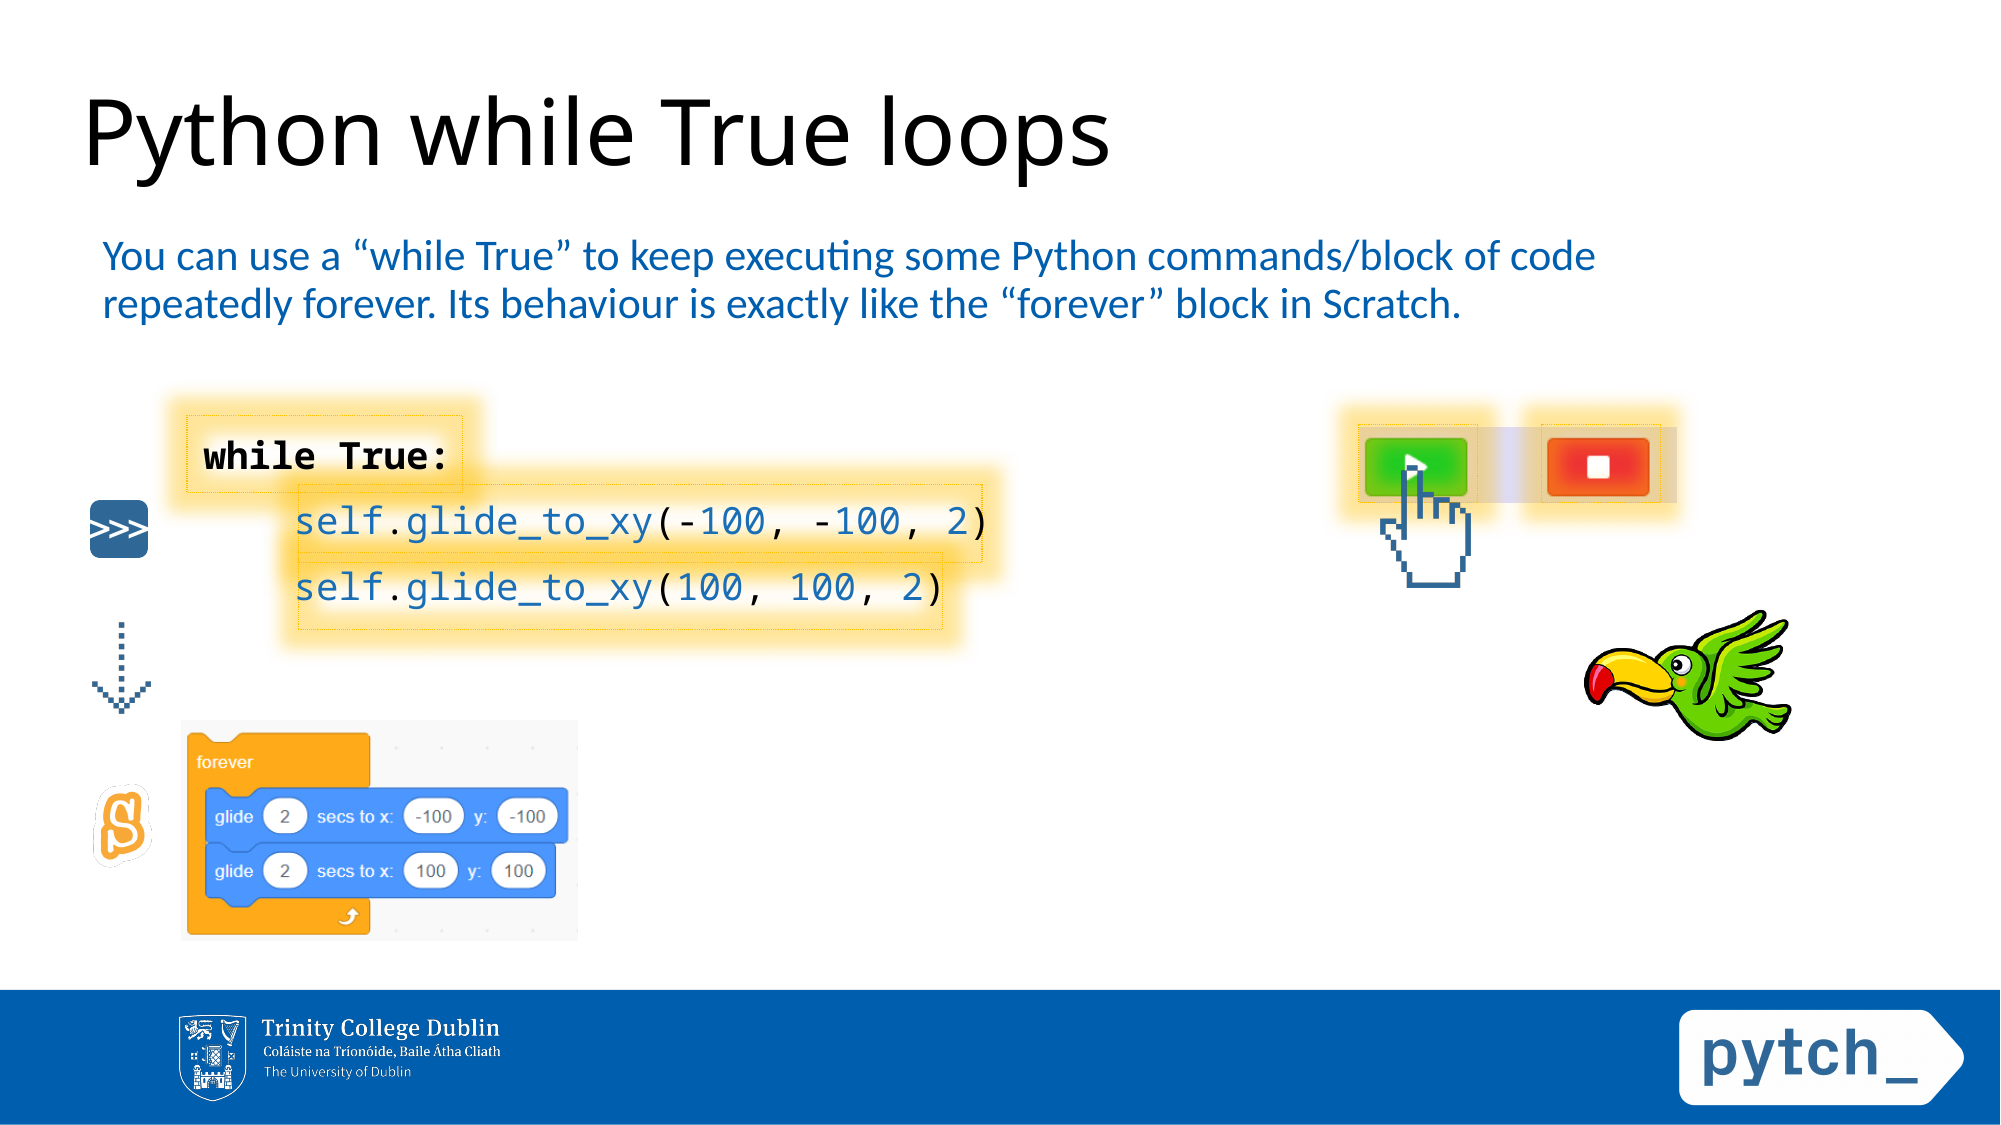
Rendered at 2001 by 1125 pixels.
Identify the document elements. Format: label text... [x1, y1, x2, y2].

title Python while True loops [66, 27, 1792, 245]
text_box [1358, 424, 1478, 436]
picture [178, 1014, 502, 1102]
picture [1590, 894, 2001, 1125]
picture [1335, 427, 1677, 617]
picture [63, 609, 180, 727]
picture [1584, 606, 1792, 741]
picture [77, 780, 168, 871]
picture [181, 720, 578, 941]
picture [90, 500, 148, 558]
list You can use a “while True” to keep executing some Python commands/block of code repeatedly forever. Its behaviour is exactly like the “forever” block in Scratch. [87, 225, 1771, 406]
text_box while True: self.glide_to_xy(-100, -100, 2) self.glide_to_xy(100, 100, 2) [188, 429, 1189, 616]
text_box [298, 616, 943, 630]
text_box [187, 415, 463, 493]
